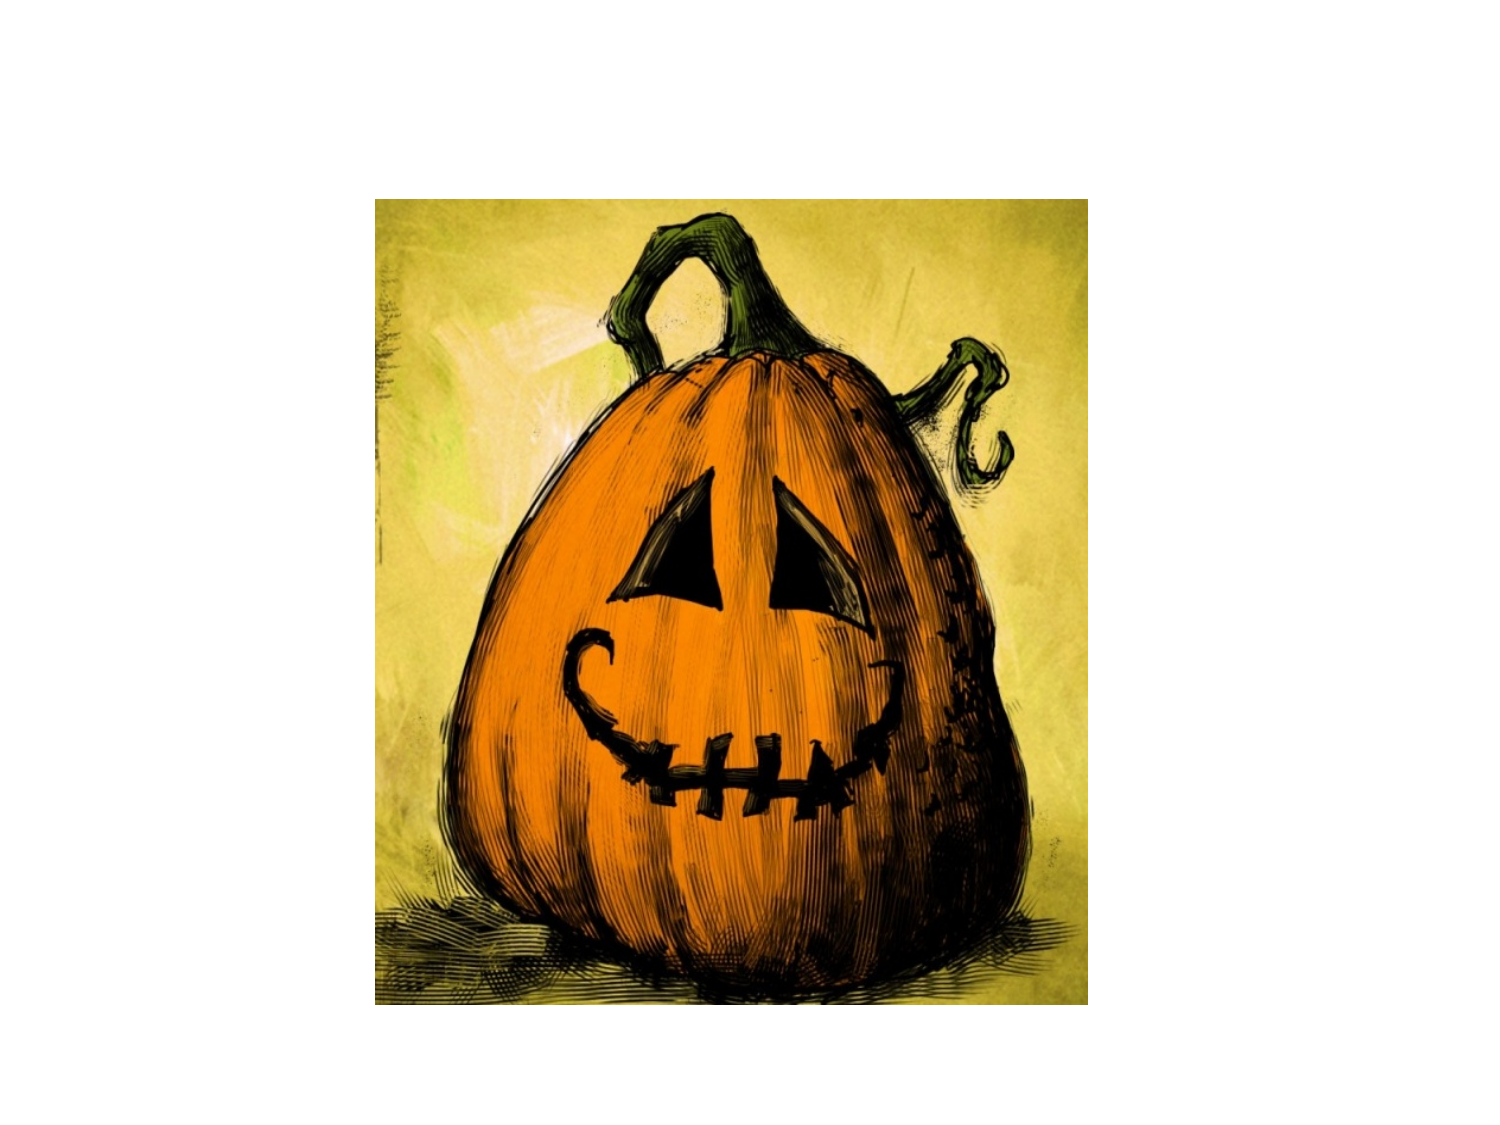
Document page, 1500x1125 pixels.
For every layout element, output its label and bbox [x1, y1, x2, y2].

list [374, 199, 1088, 1006]
